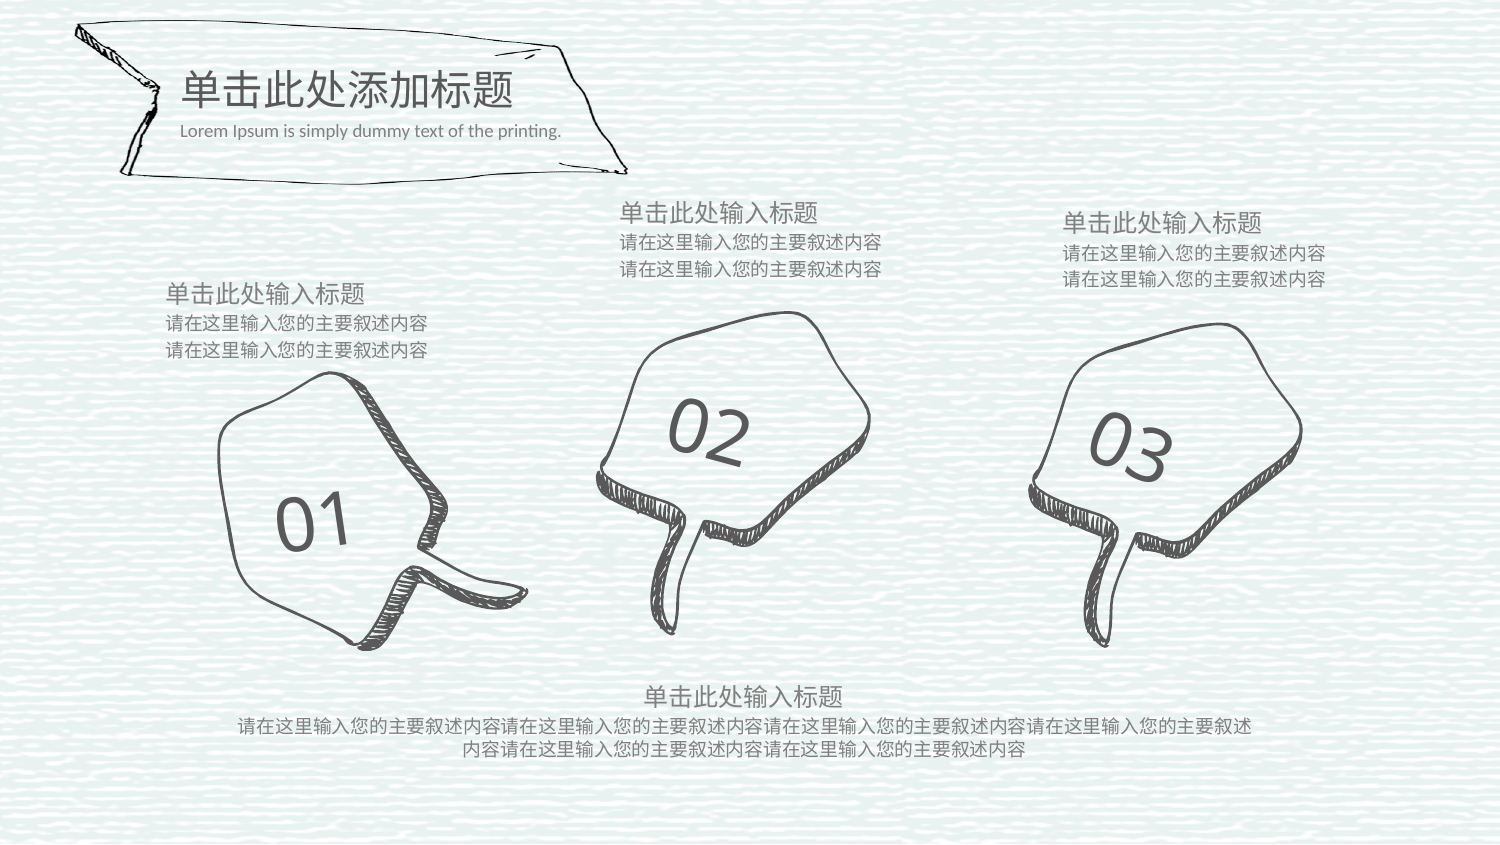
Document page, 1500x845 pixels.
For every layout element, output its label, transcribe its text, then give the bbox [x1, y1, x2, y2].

text_box 单击此处输入标题 请在这里输入您的主要叙述内容 请在这里输入您的主要叙述内容 [153, 272, 485, 367]
text_box 单击此处输入标题 请在这里输入您的主要叙述内容请在这里输入您的主要叙述内容请在这里输入您的主要叙述内容请在这里输入您的主要叙述内容请在这里输入您的主要叙述内容请在这里输入您的主要叙述内容 [224, 675, 1264, 793]
text_box 单击此处输入标题 请在这里输入您的主要叙述内容 请在这里输入您的主要叙述内容 [1051, 201, 1382, 296]
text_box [184, 423, 508, 645]
picture [49, 0, 651, 252]
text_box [548, 337, 872, 558]
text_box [980, 349, 1304, 570]
text_box 单击此处输入标题 请在这里输入您的主要叙述内容 请在这里输入您的主要叙述内容 [608, 191, 939, 286]
